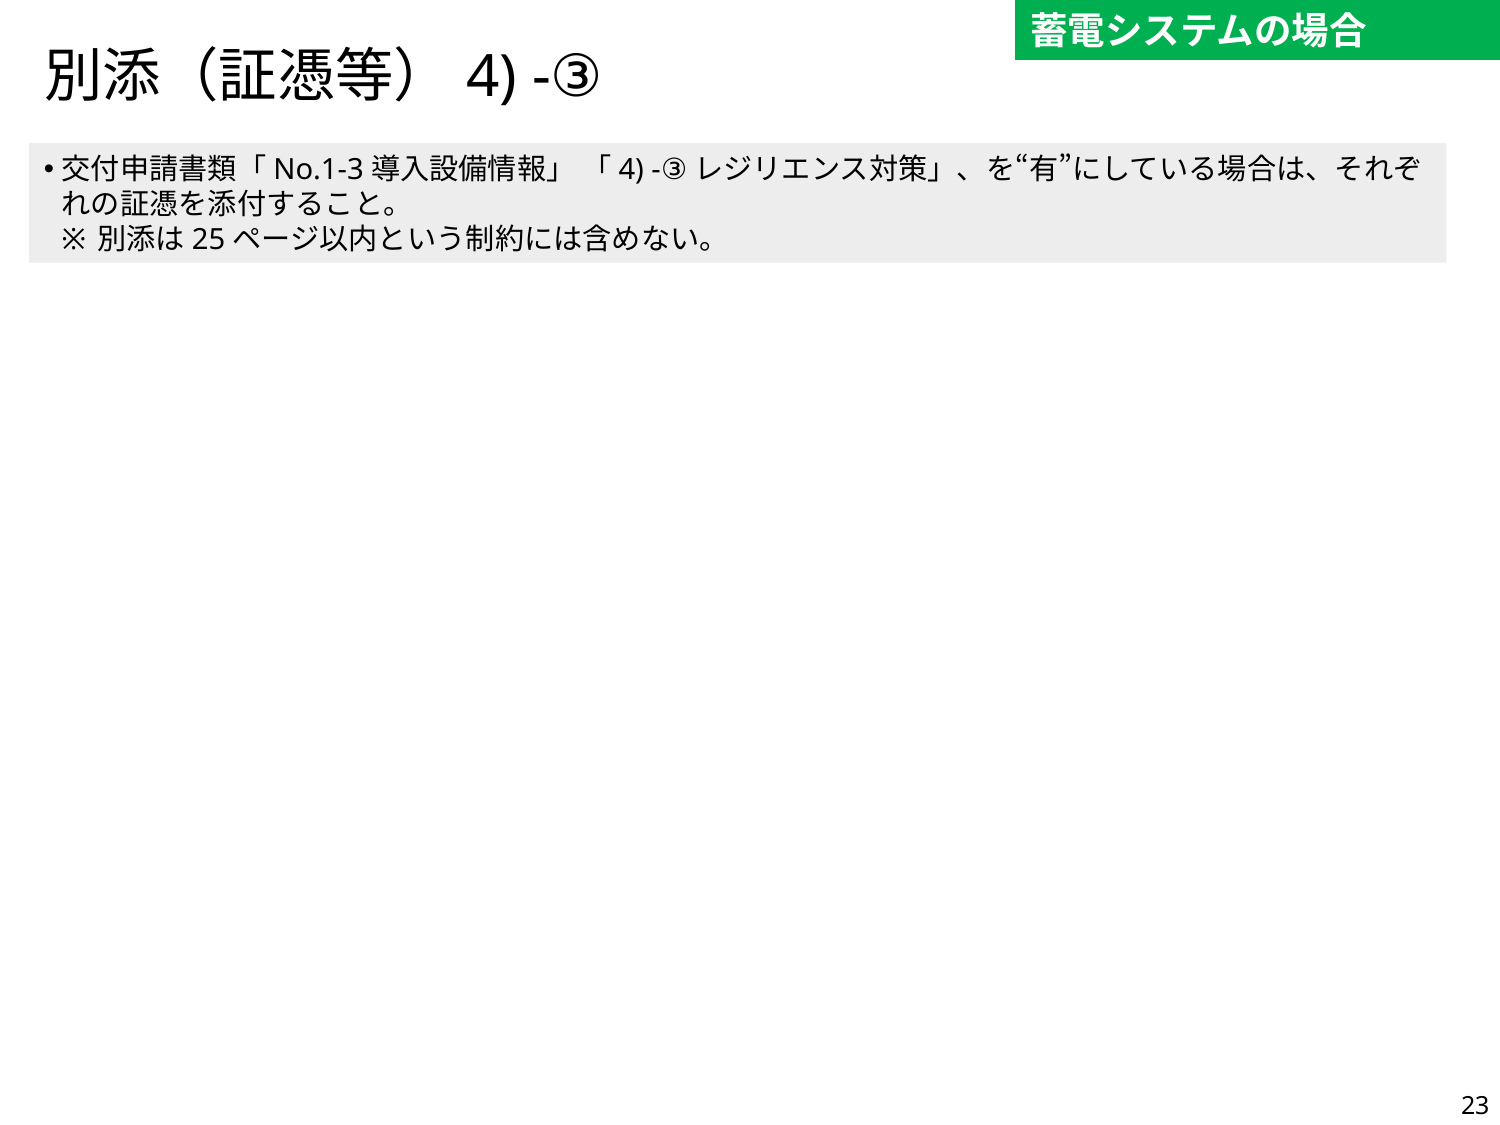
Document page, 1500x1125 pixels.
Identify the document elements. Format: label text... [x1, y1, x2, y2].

text_box 蓄電システムの場合 [1015, 0, 1500, 60]
title 別添（証憑等）4) -③ [29, 33, 1447, 122]
text_box 交付申請書類「No.1-3導入設備情報」 「4) -③レジリエンス対策」、を“有”にしている場合は、それぞれの証憑を添付すること。 別添は25ページ以内という制約には含めない。 [29, 143, 1447, 263]
